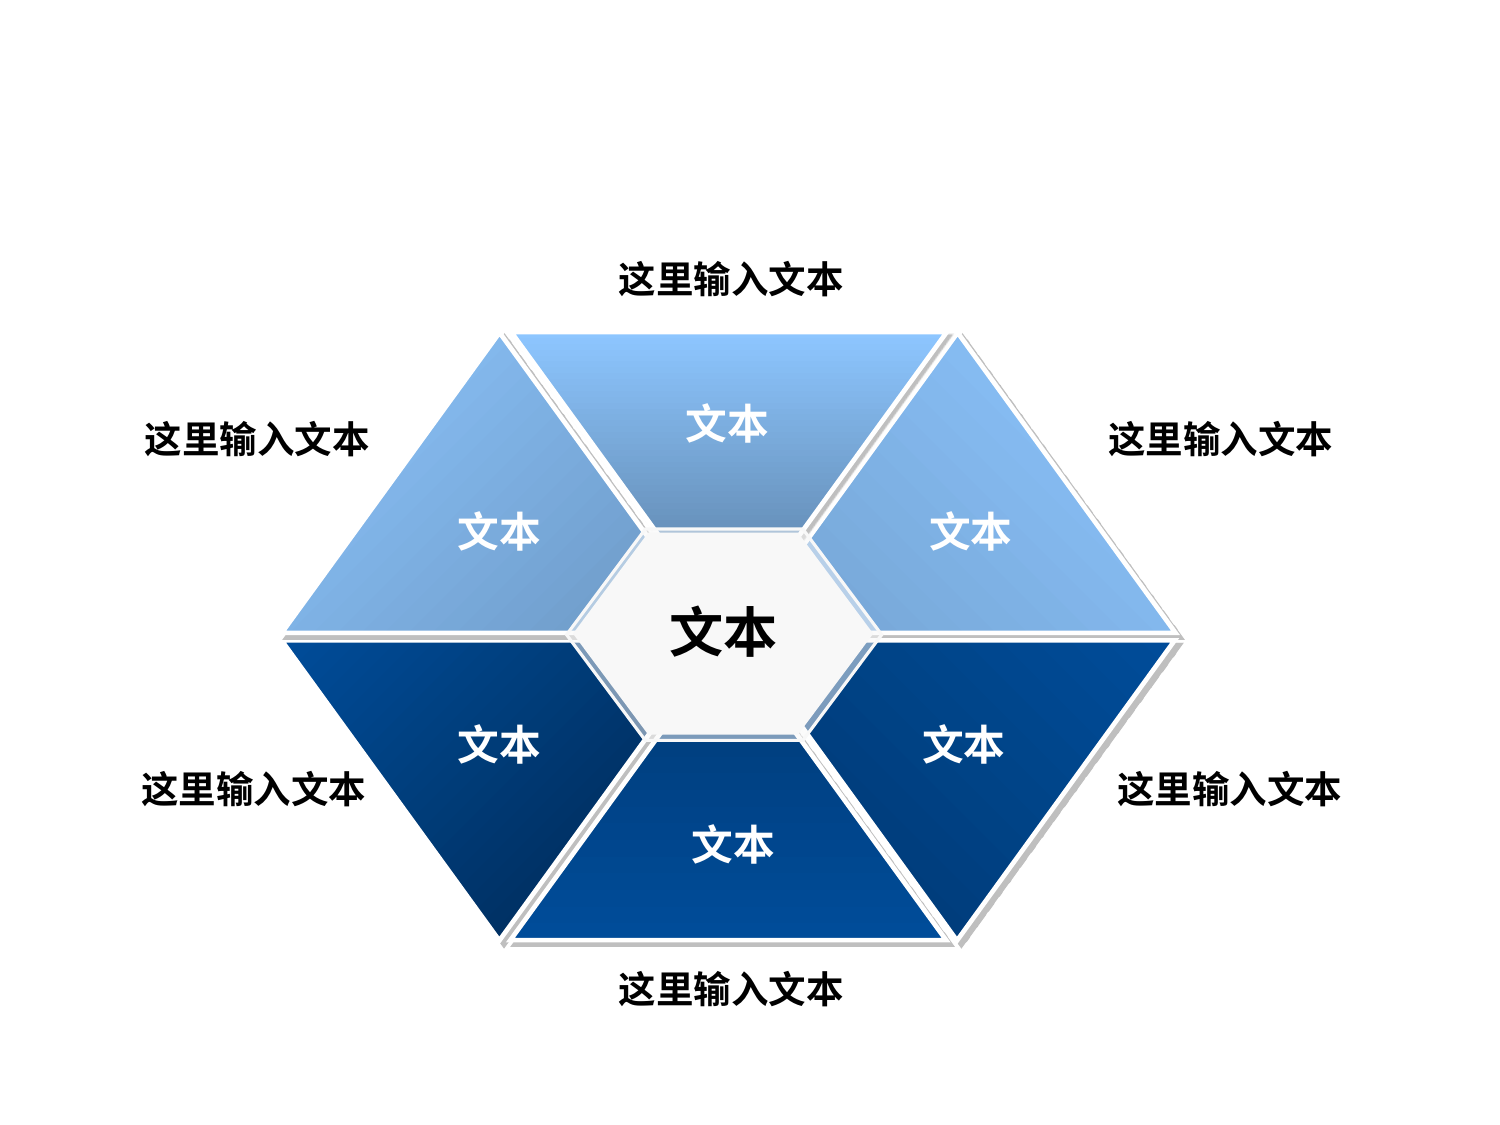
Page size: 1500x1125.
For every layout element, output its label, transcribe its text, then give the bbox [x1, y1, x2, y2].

text_box 文本 [382, 498, 618, 563]
text_box [390, 749, 639, 941]
text_box [281, 332, 641, 633]
text_box [281, 640, 561, 758]
text_box [816, 332, 1078, 527]
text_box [566, 528, 882, 741]
text_box 文本 [615, 810, 851, 876]
text_box 文本 [846, 711, 1082, 777]
text_box 这里输入文本 [1084, 408, 1357, 469]
text_box [818, 749, 1076, 941]
text_box 这里输入文本 [120, 408, 394, 469]
text_box 文本 [853, 498, 1089, 563]
text_box [887, 513, 1176, 633]
text_box [511, 332, 947, 527]
text_box [510, 749, 947, 941]
text_box 这里输入文本 [566, 248, 896, 309]
text_box 这里输入文本 [1093, 758, 1367, 819]
text_box 这里输入文本 [117, 758, 390, 819]
text_box 文本 [610, 390, 845, 456]
text_box 这里输入文本 [566, 958, 896, 1019]
text_box 文本 [382, 711, 618, 777]
text_box [887, 640, 1175, 769]
